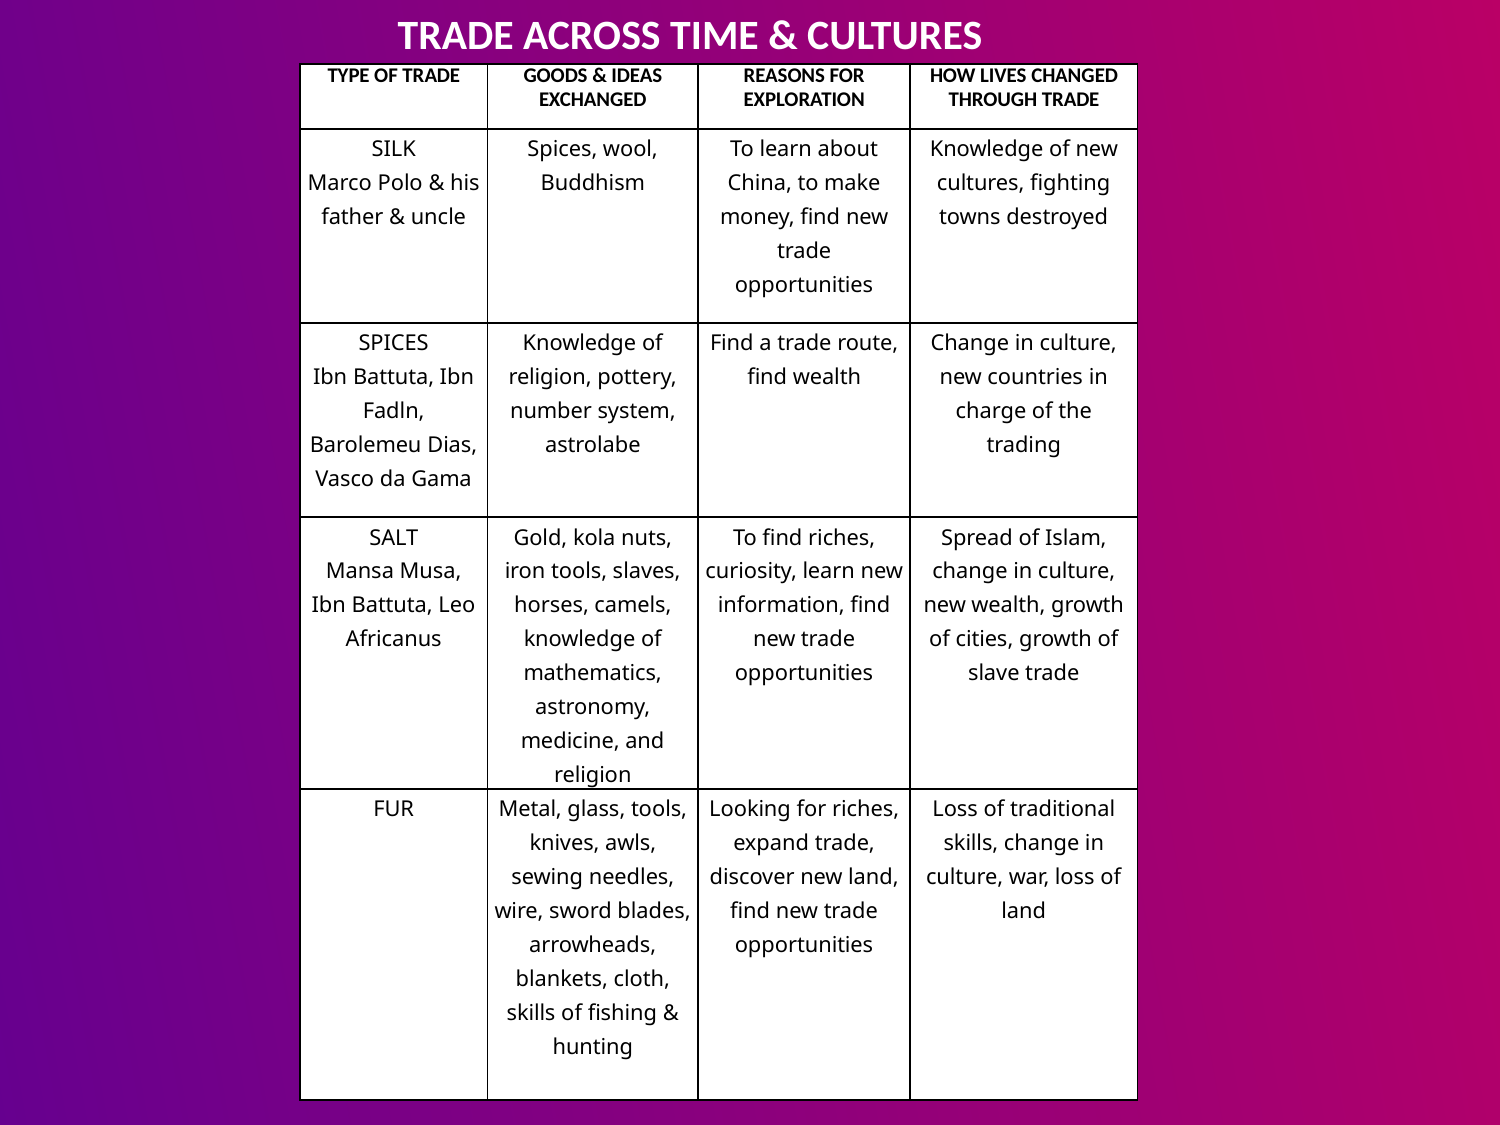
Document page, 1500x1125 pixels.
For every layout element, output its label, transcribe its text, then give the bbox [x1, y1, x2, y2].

table_cell FUR [301, 790, 487, 1099]
table_cell Spread of Islam, change in culture, new wealth, growth of cities, growth of slave trade [911, 518, 1137, 788]
table_cell Find a trade route, find wealth [699, 324, 909, 516]
table_header REASONS FOR EXPLORATION [699, 65, 909, 128]
table_cell SPICES Ibn Battuta, Ibn Fadln, Barolemeu Dias, Vasco da Gama [301, 324, 487, 516]
table_cell Loss of traditional skills, change in culture, war, loss of land [911, 790, 1137, 1099]
text_box TRADE ACROSS TIME & CULTURES [382, 0, 998, 63]
table_cell SILK Marco Polo & his father & uncle [301, 130, 487, 322]
table_header TYPE OF TRADE [301, 65, 487, 128]
table_cell Looking for riches, expand trade, discover new land, find new trade opportunities [699, 790, 909, 1099]
table_cell To learn about China, to make money, find new trade opportunities [699, 130, 909, 322]
table_cell Knowledge of new cultures, fighting towns destroyed [911, 130, 1137, 322]
table_cell Spices, wool, Buddhism [488, 130, 697, 322]
table_header GOODS & IDEAS EXCHANGED [488, 65, 697, 128]
table_cell SALT Mansa Musa, Ibn Battuta, Leo Africanus [301, 518, 487, 788]
table_cell Change in culture, new countries in charge of the trading [911, 324, 1137, 516]
table_cell Metal, glass, tools, knives, awls, sewing needles, wire, sword blades, arrowheads, blankets, cloth, skills of fishing & hunting [488, 790, 697, 1099]
table_header HOW LIVES CHANGED THROUGH TRADE [911, 65, 1137, 128]
table_cell To find riches, curiosity, learn new information, find new trade opportunities [699, 518, 909, 788]
table_cell Gold, kola nuts, iron tools, slaves, horses, camels, knowledge of mathematics, astronomy, medicine, and religion [488, 518, 697, 788]
table_cell Knowledge of religion, pottery, number system, astrolabe [488, 324, 697, 516]
